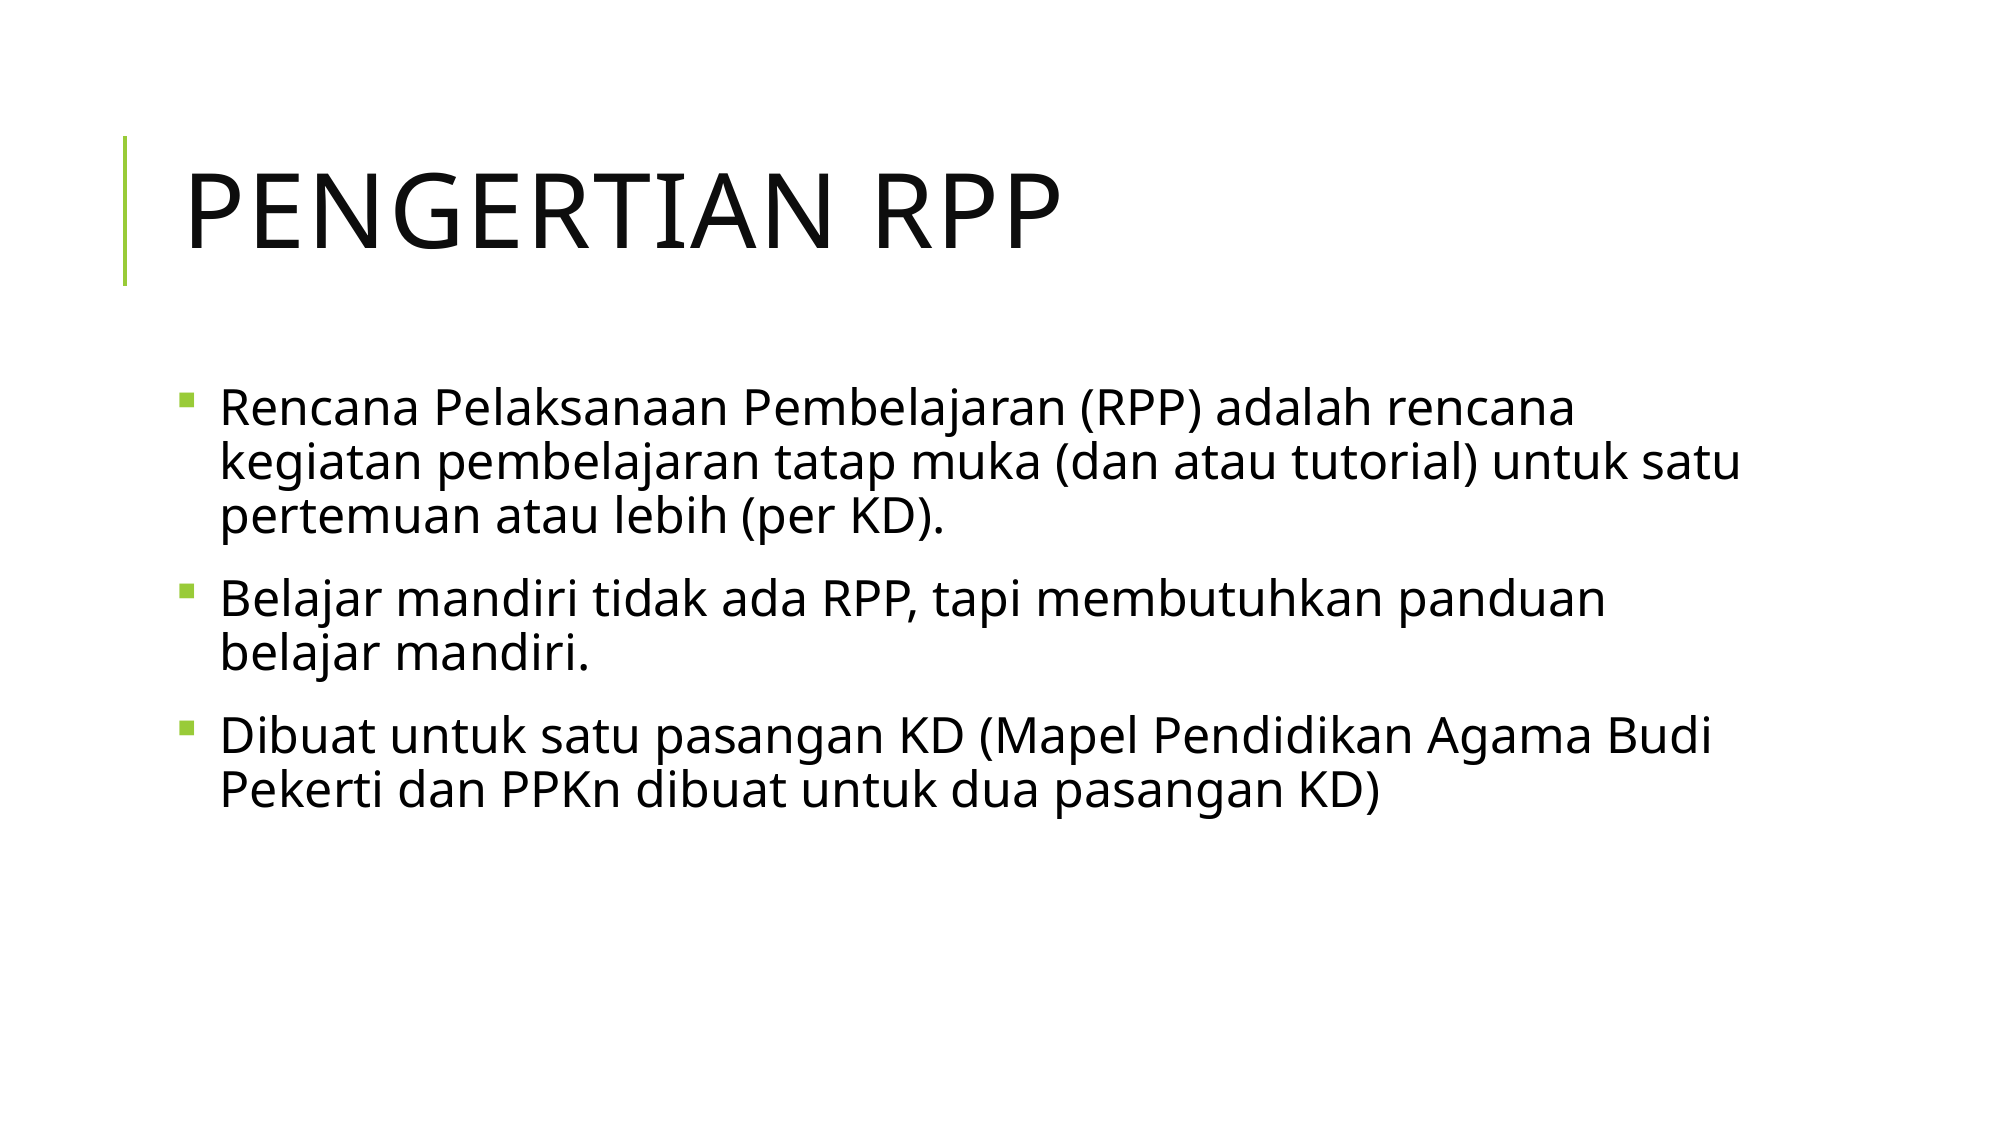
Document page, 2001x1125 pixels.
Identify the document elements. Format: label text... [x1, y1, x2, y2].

list Rencana Pelaksanaan Pembelajaran (RPP) adalah rencana kegiatan pembelajaran tatap muka (dan atau tutorial) untuk satu pertemuan atau lebih (per KD). Belajar mandiri tidak ada RPP, tapi membutuhkan panduan belajar mandiri. Dibuat untuk satu pasangan KD (Mapel Pendidikan Agama Budi Pekerti dan PPKn dibuat untuk dua pasangan KD) [168, 375, 1763, 1035]
title Pengertian RPP [168, 96, 1763, 342]
